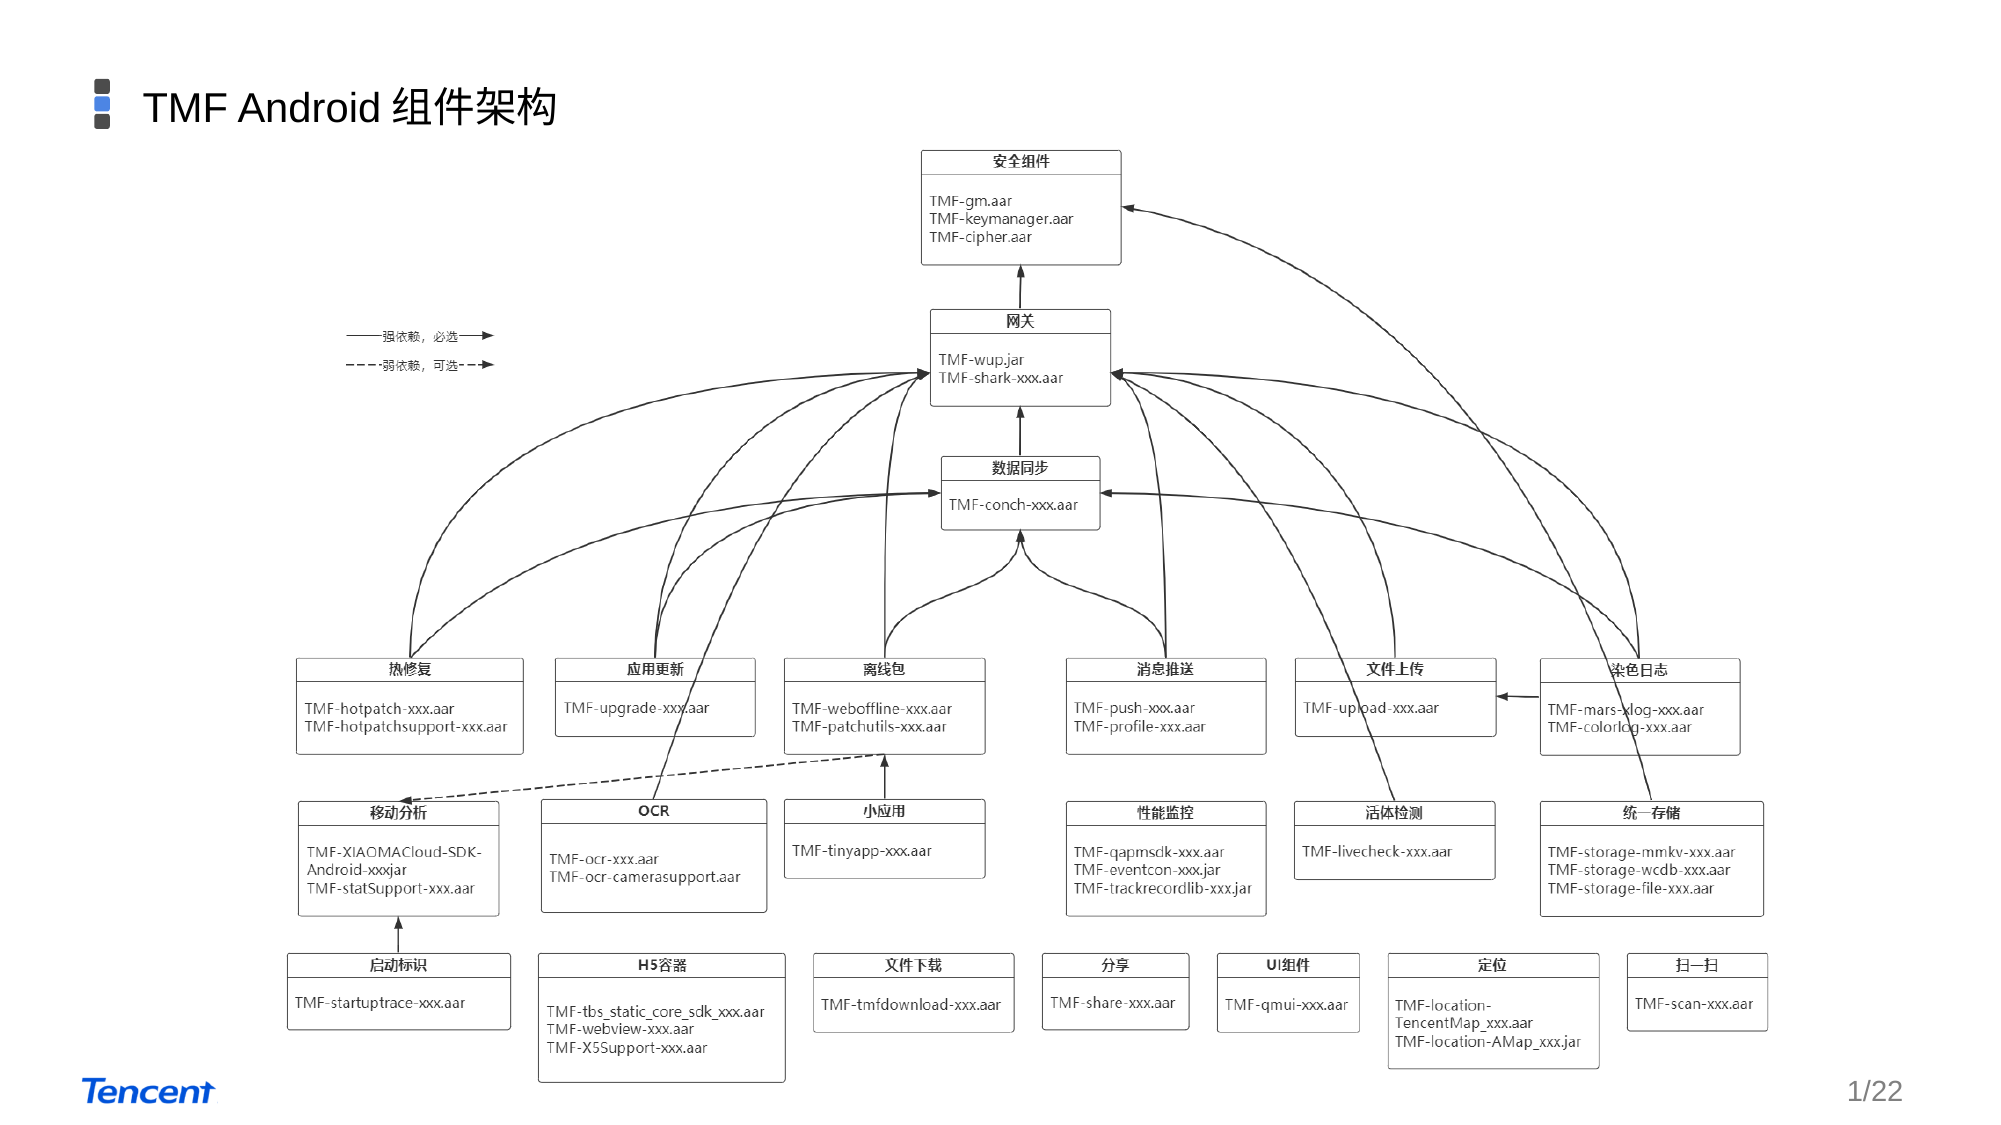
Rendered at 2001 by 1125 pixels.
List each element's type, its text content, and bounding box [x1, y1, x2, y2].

picture [79, 1073, 218, 1107]
text_box TMF Android组件架构 [127, 63, 835, 139]
picture [274, 138, 1783, 1091]
slide_number 1/22 [1441, 1073, 1919, 1107]
